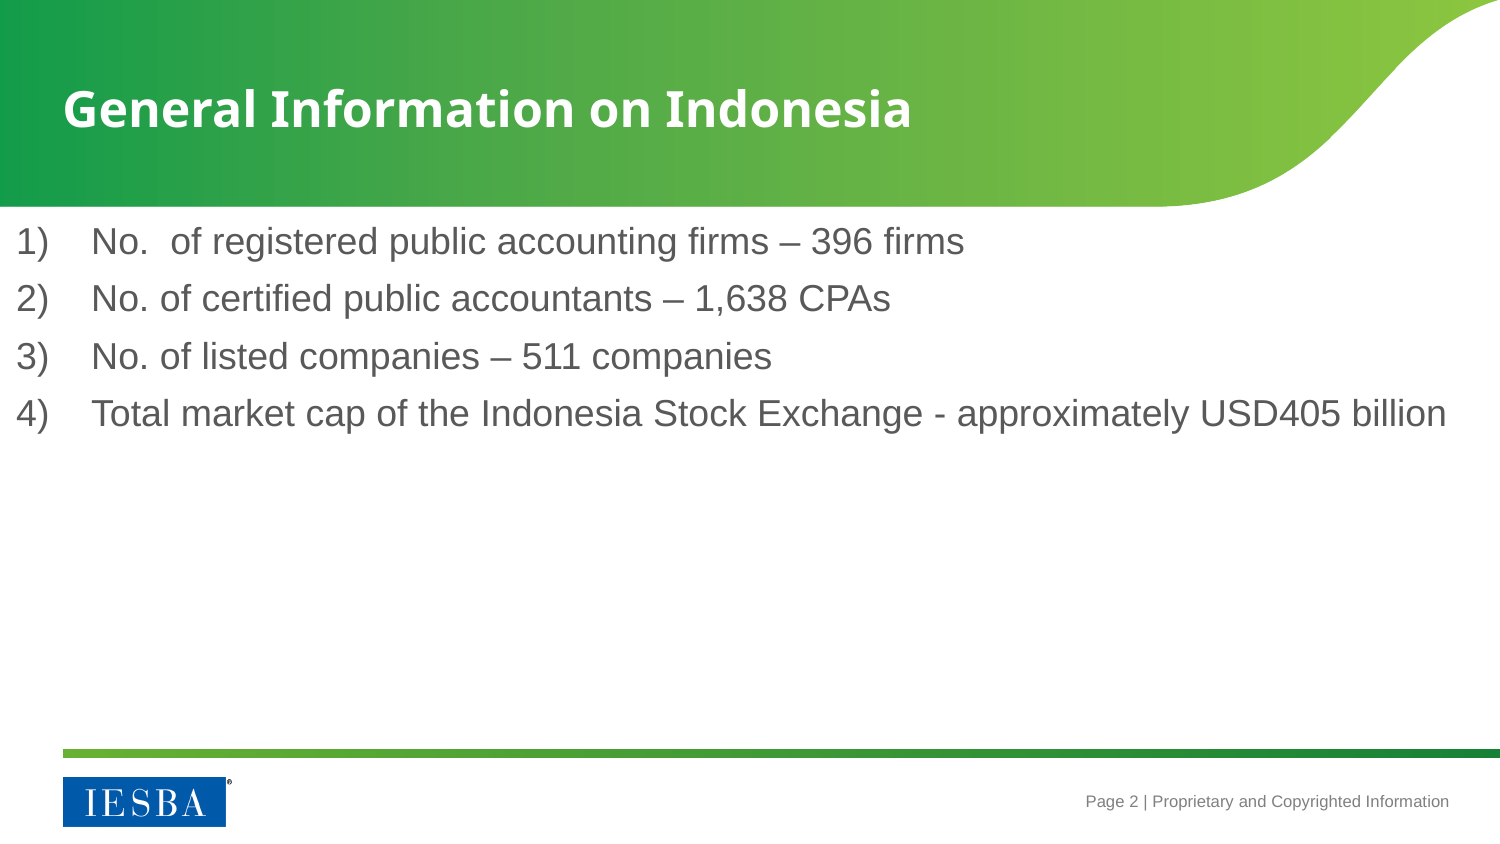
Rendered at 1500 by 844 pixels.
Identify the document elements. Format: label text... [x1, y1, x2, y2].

picture [0, 0, 1500, 207]
list No. of registered public accounting firms – 396 firms No. of certified public accountants – 1,638 CPAs No. of listed companies – 511 companies Total market cap of the Indonesia Stock Exchange - approximately USD405 billion [0, 209, 1500, 747]
picture [63, 777, 232, 827]
title General Information on Indonesia [62, 75, 1300, 141]
